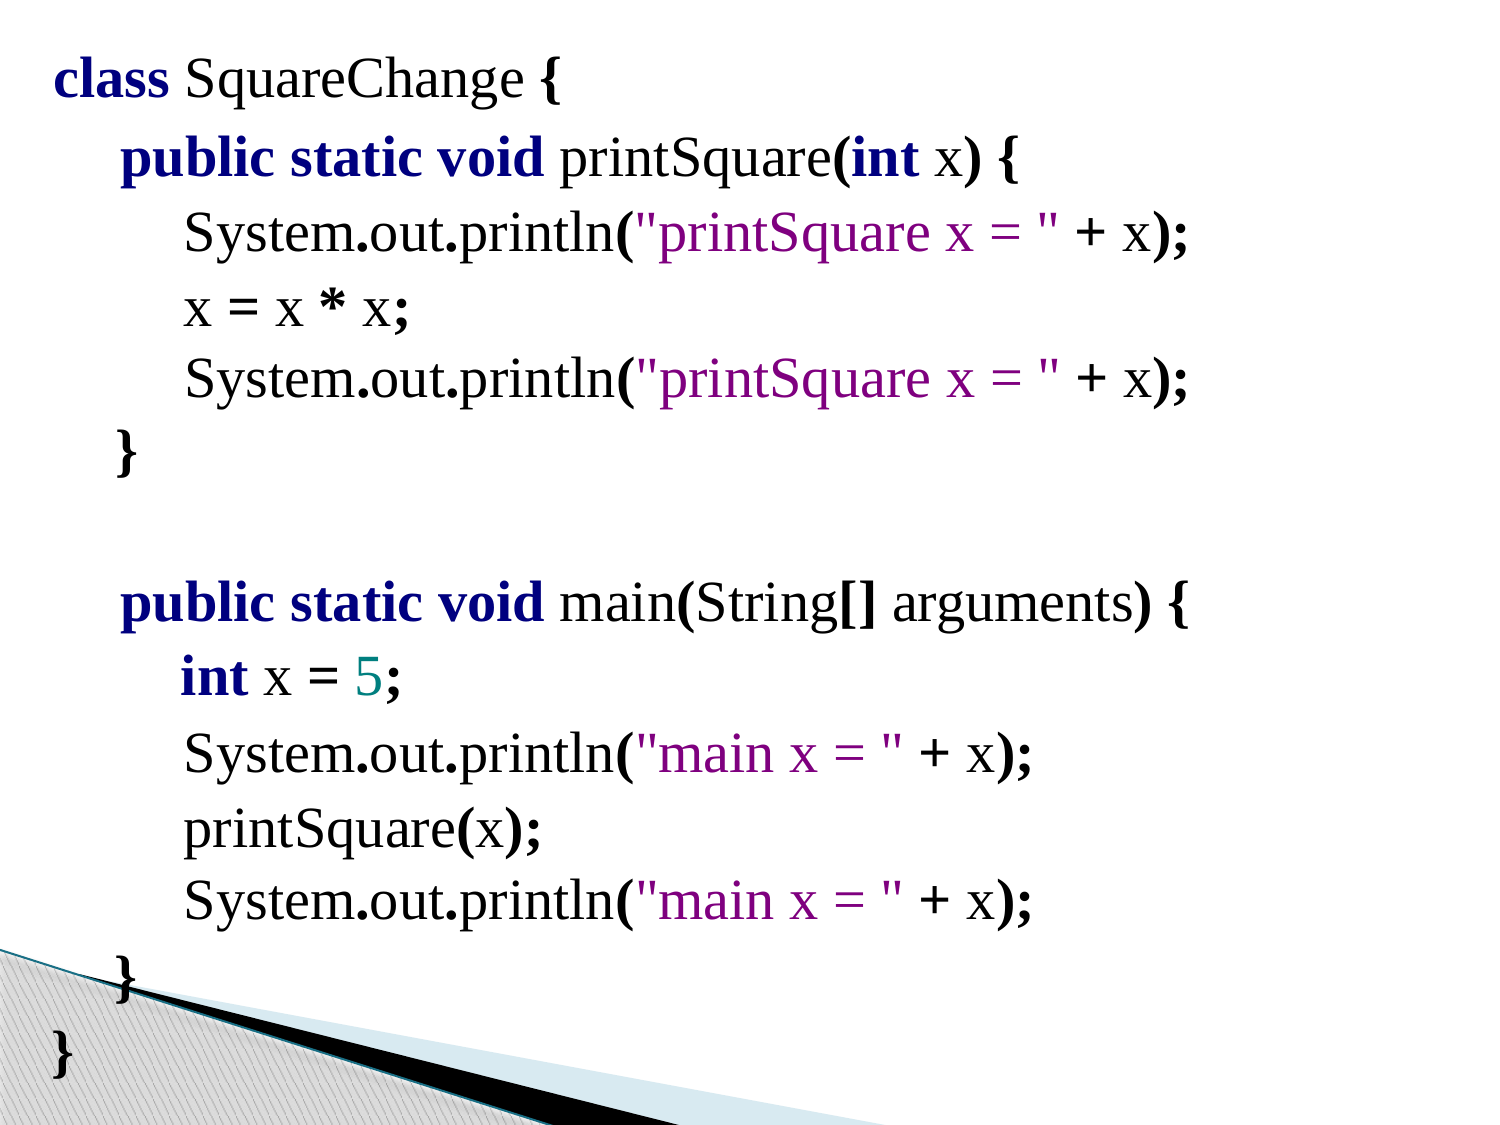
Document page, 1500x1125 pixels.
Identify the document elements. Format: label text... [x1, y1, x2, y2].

text_box class SquareChange { [53, 56, 563, 117]
text_box public static void printSquare(int x) { System.out.println("printSquare x = " + x); x = x * x; [120, 136, 1192, 345]
text_box System.out.println("main x = " + x); [183, 878, 1036, 938]
text_box int x = 5; [180, 654, 404, 714]
text_box System.out.println("printSquare x = " + x); [184, 356, 1192, 416]
text_box public static void main(String[] arguments) { [120, 580, 1192, 640]
text_box } [115, 430, 139, 490]
text_box System.out.println("main x = " + x); printSquare(x); [183, 731, 1036, 866]
text_box } } [51, 955, 139, 1090]
